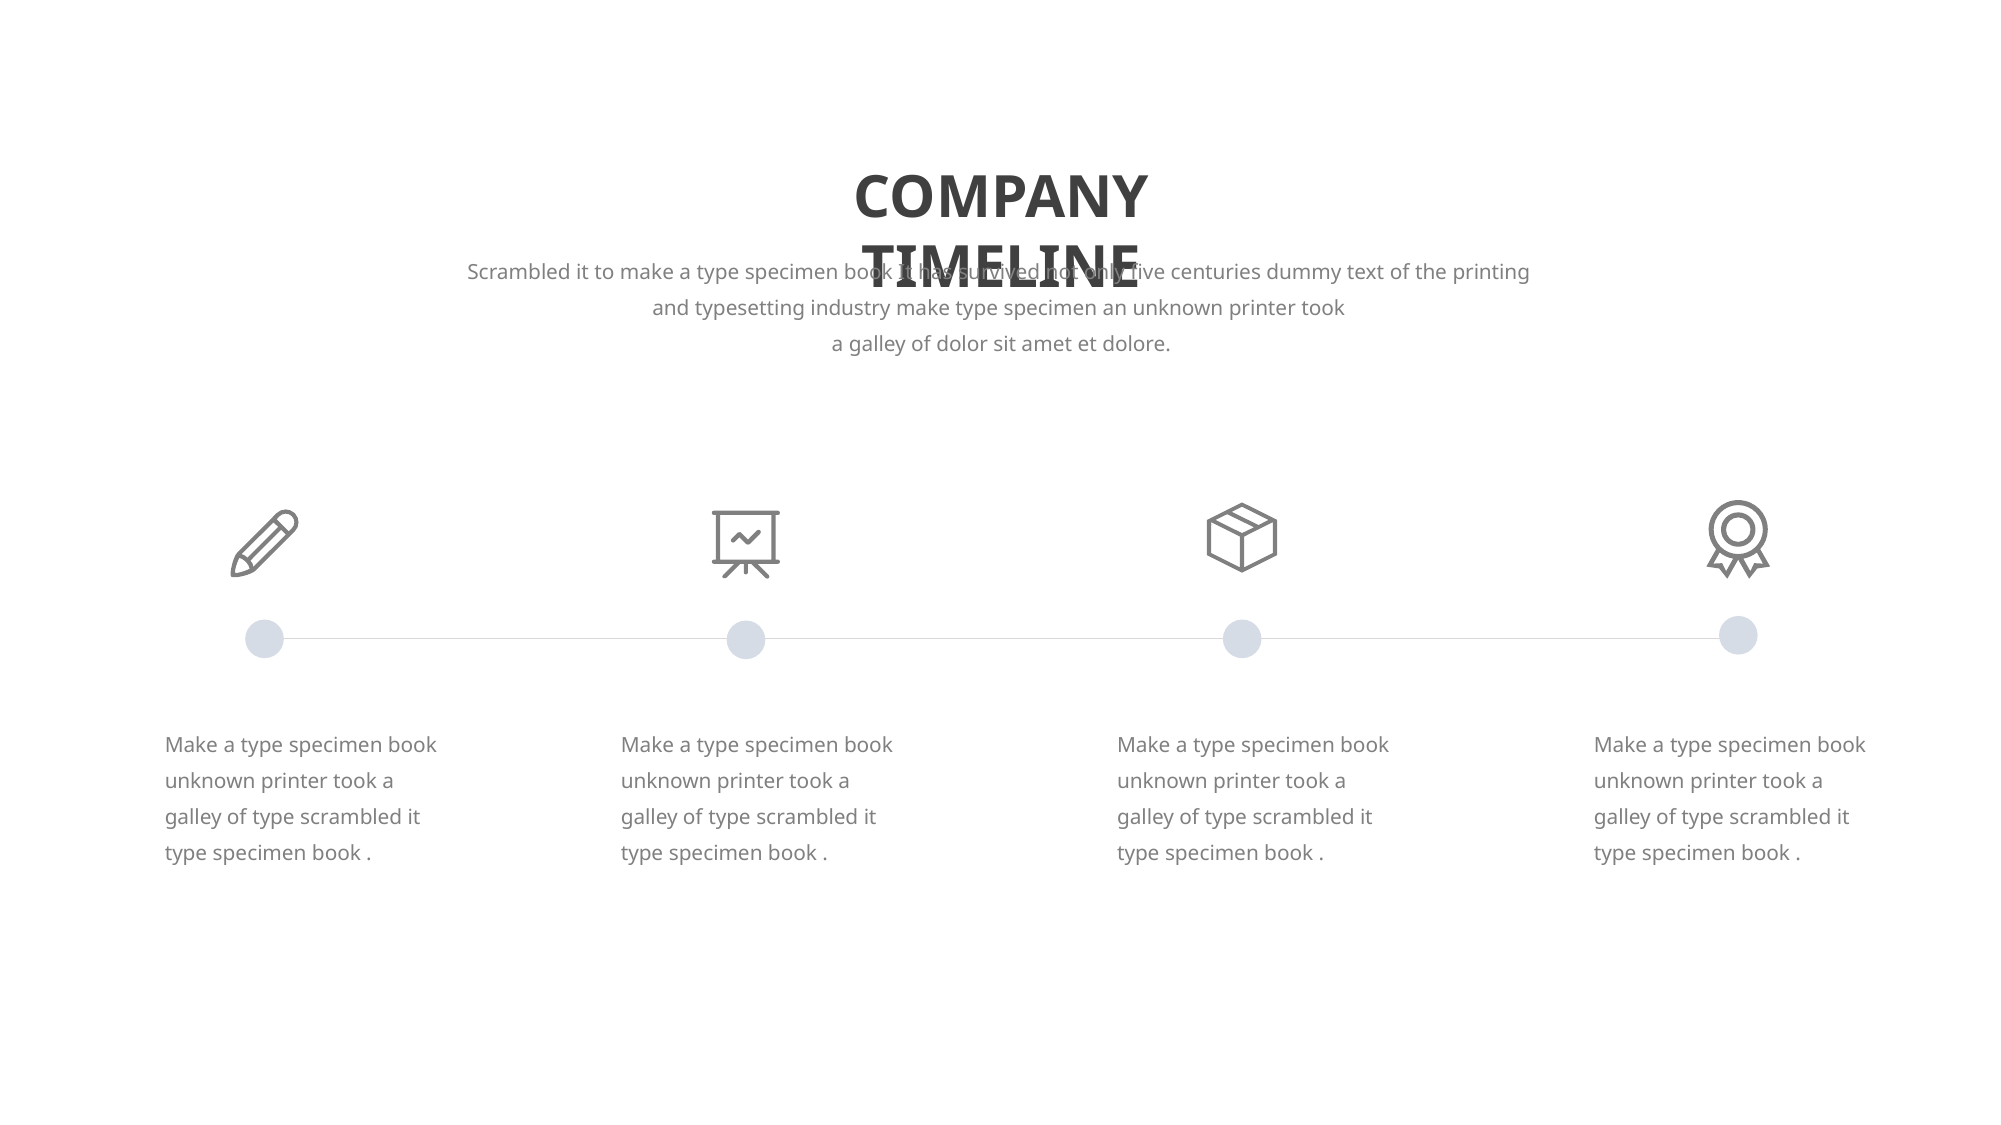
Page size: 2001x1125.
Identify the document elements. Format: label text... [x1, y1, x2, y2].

text_box Scrambled it to make a type specimen book It has survived not only five centuries dummy text of the printing and typesetting industry make type specimen an unknown printer took a galley of dolor sit amet et dolore. [437, 240, 1565, 364]
text_box Make a type specimen book unknown printer took a galley of type scrambled it type specimen book . [150, 676, 469, 908]
text_box [1206, 502, 1278, 573]
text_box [245, 615, 1758, 660]
text_box Make a type specimen book unknown printer took a galley of type scrambled it type specimen book . [1579, 676, 1898, 908]
text_box Make a type specimen book unknown printer took a galley of type scrambled it type specimen book . [1102, 676, 1421, 908]
text_box COMPANY TIMELINE [697, 151, 1306, 240]
text_box Make a type specimen book unknown printer took a galley of type scrambled it type specimen book . [606, 676, 925, 908]
text_box [1706, 500, 1771, 579]
text_box [711, 510, 781, 579]
text_box [230, 509, 299, 578]
